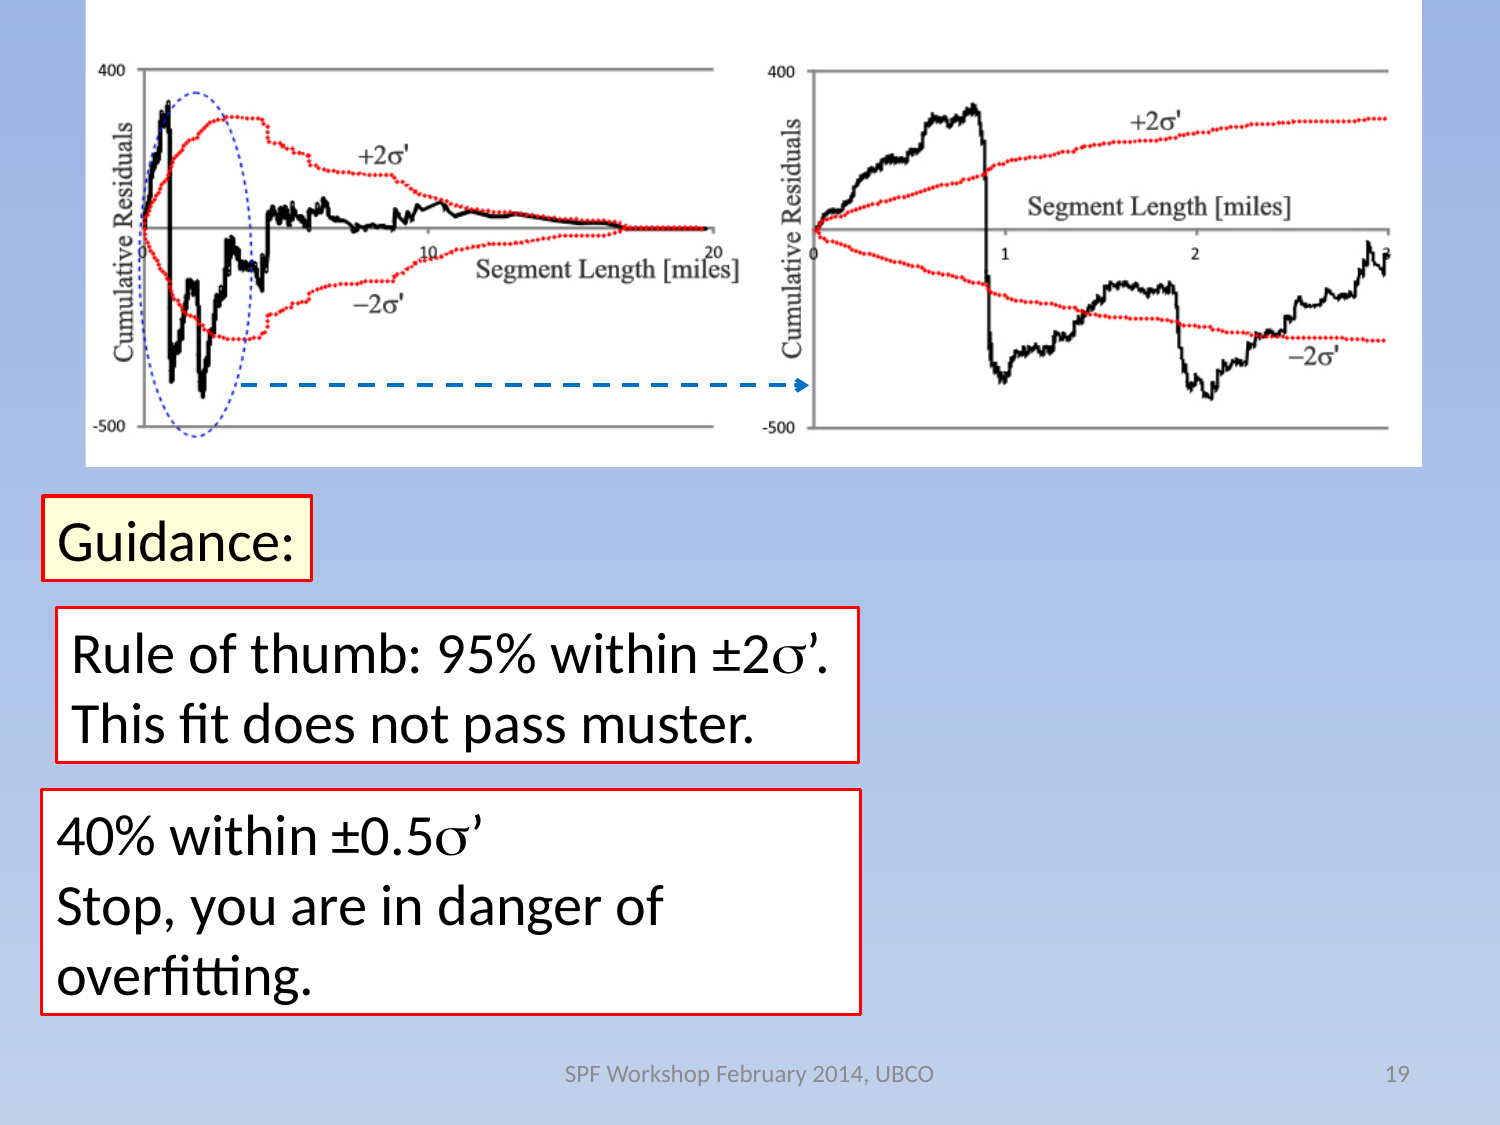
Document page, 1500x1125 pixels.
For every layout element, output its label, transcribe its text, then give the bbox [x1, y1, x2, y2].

text_box 40% within ±0.5s’ Stop, you are in danger of overfitting. [41, 789, 861, 1015]
slide_number 19 [1074, 1042, 1425, 1103]
picture [85, 0, 1423, 467]
text_box Guidance: [42, 496, 312, 581]
footer SPF Workshop February 2014, UBCO [512, 1042, 988, 1103]
text_box Rule of thumb: 95% within ±2s’. This fit does not pass muster. [56, 607, 859, 763]
